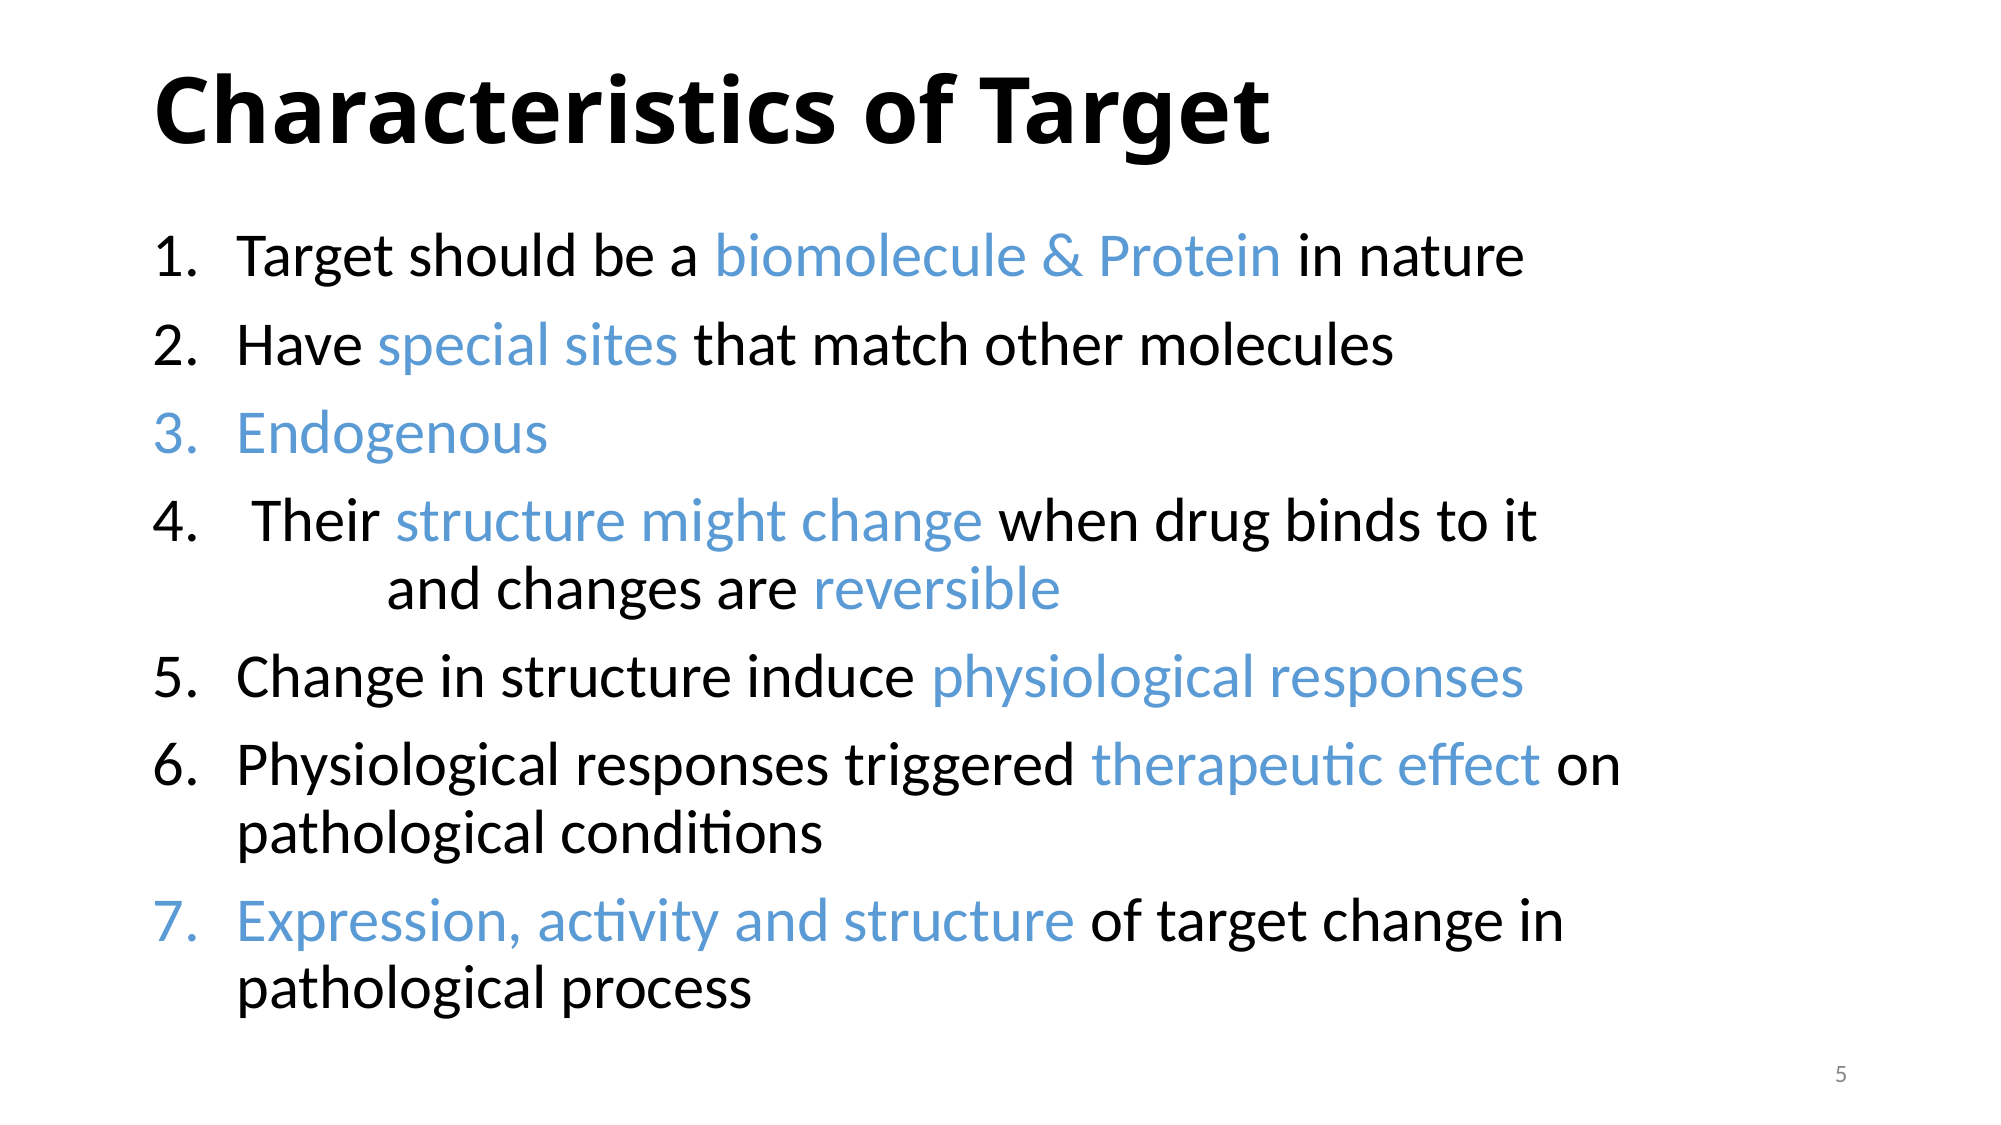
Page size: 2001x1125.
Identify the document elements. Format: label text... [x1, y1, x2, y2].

title Characteristics of Target [137, 59, 1863, 215]
slide_number 5 [1412, 1042, 1863, 1103]
list Target should be a biomolecule & Protein in nature Have special sites that match other molecules Endogenous Their structure might change when drug binds to it and changes are reversible Change in structure induce physiological responses Physiological responses triggered therapeutic effect on pathological conditions Expression, activity and structure of target change in pathological process [137, 215, 1863, 1048]
